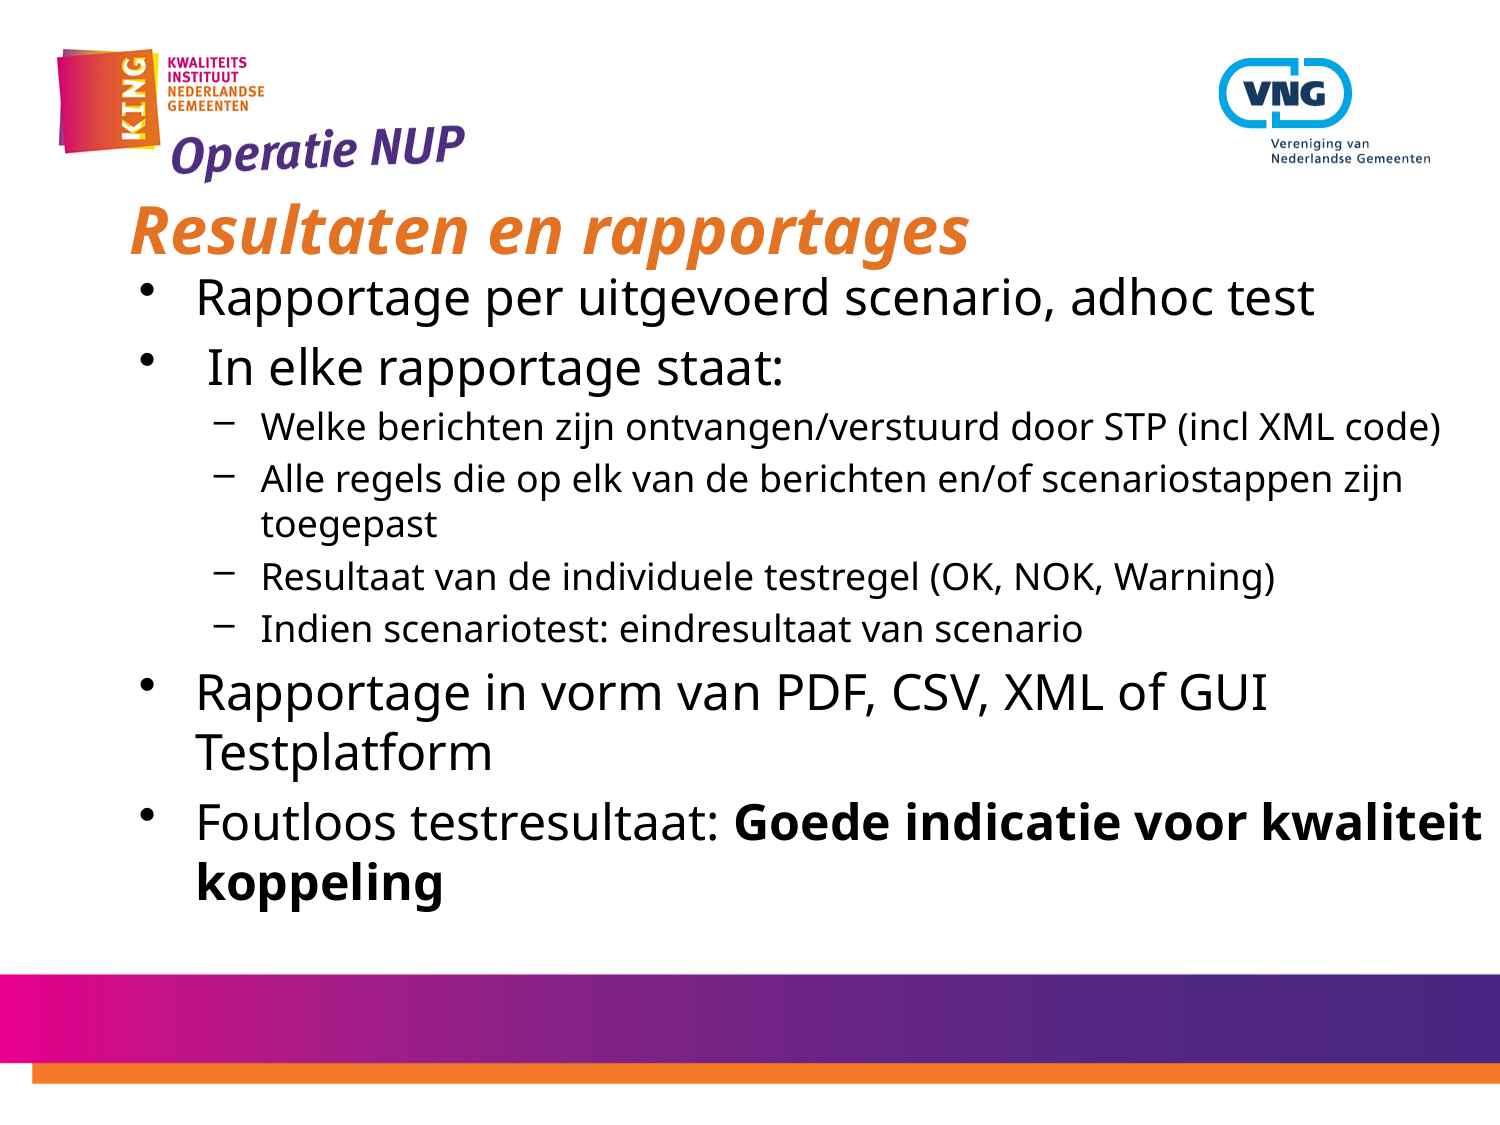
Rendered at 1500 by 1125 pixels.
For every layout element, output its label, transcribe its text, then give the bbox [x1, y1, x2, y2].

list Rapportage per uitgevoerd scenario, adhoc test In elke rapportage staat: Welke berichten zijn ontvangen/verstuurd door STP (incl XML code) Alle regels die op elk van de berichten en/of scenariostappen zijn toegepast Resultaat van de individuele testregel (OK, NOK, Warning) Indien scenariotest: eindresultaat van scenario Rapportage in vorm van PDF, CSV, XML of GUI Testplatform Foutloos testresultaat: Goede indicatie voor kwaliteit koppeling [123, 257, 1500, 850]
title Resultaten en rapportages [114, 168, 1418, 288]
picture [0, 0, 1500, 1125]
